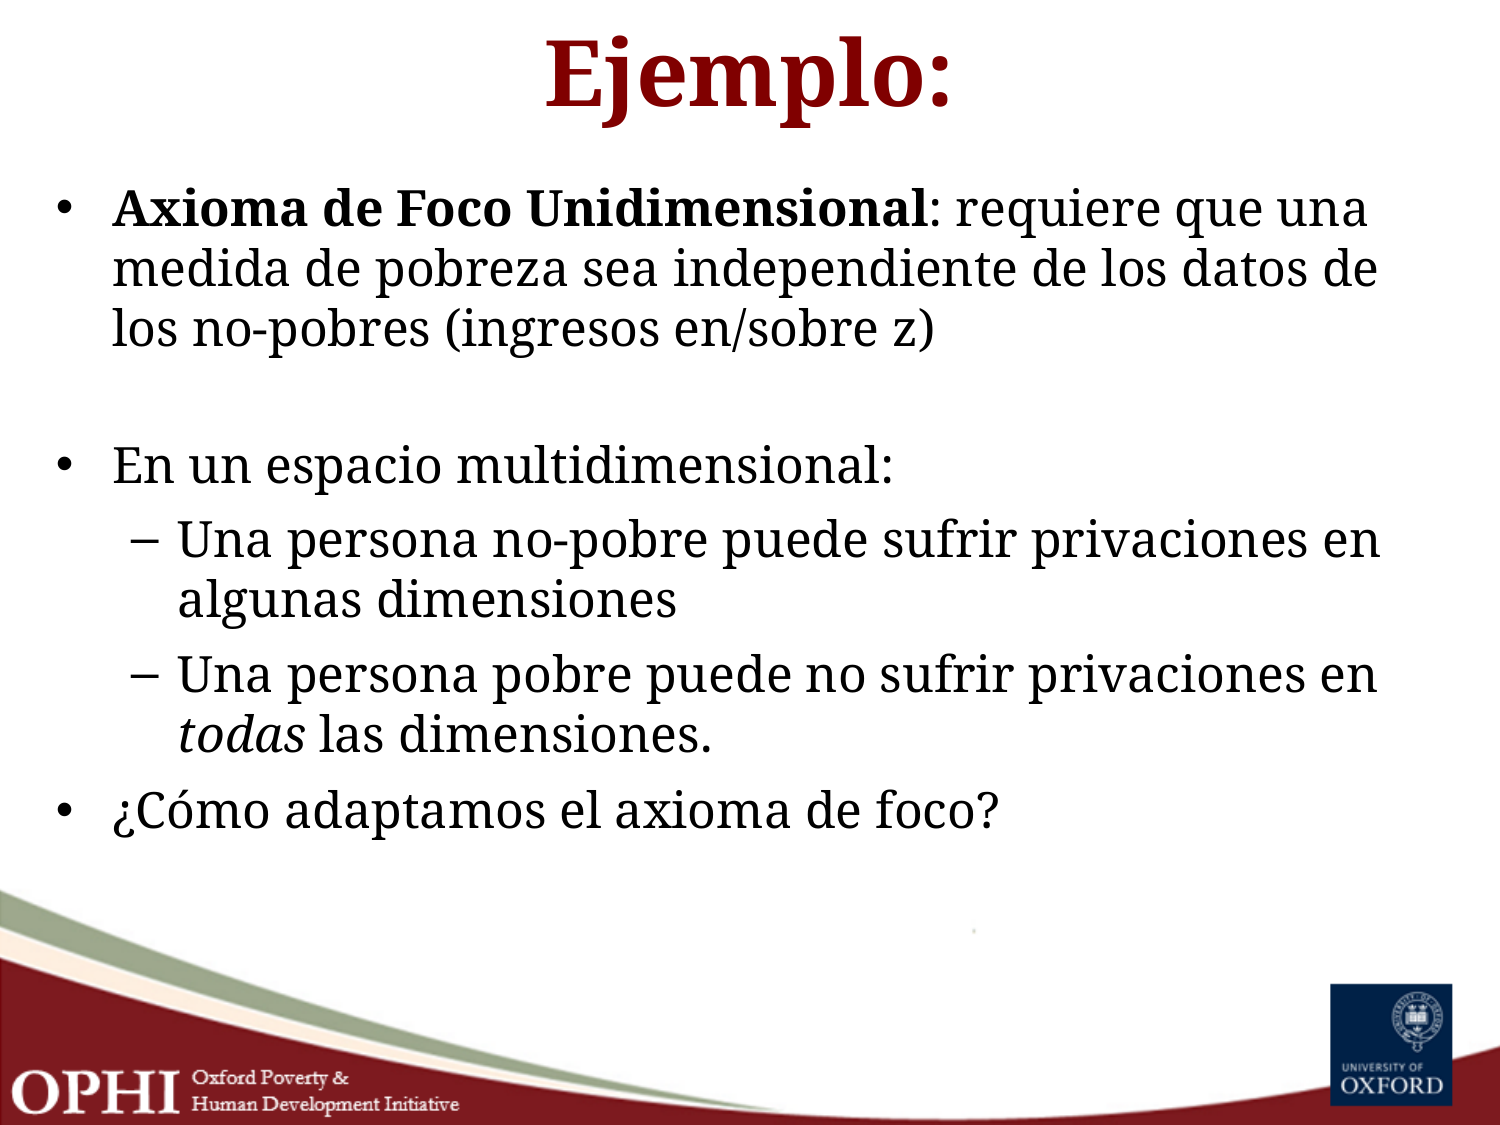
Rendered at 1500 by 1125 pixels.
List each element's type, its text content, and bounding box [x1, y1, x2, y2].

title Ejemplo: [112, 7, 1388, 169]
list Axioma de Foco Unidimensional: requiere que una medida de pobreza sea independiente de los datos de los no-pobres (ingresos en/sobre z) En un espacio multidimensional: Una persona no-pobre puede sufrir privaciones en algunas dimensiones Una persona pobre puede no sufrir privaciones en todas las dimensiones. ¿Cómo adaptamos el axioma de foco? [41, 169, 1429, 1125]
picture [0, 0, 1500, 1125]
